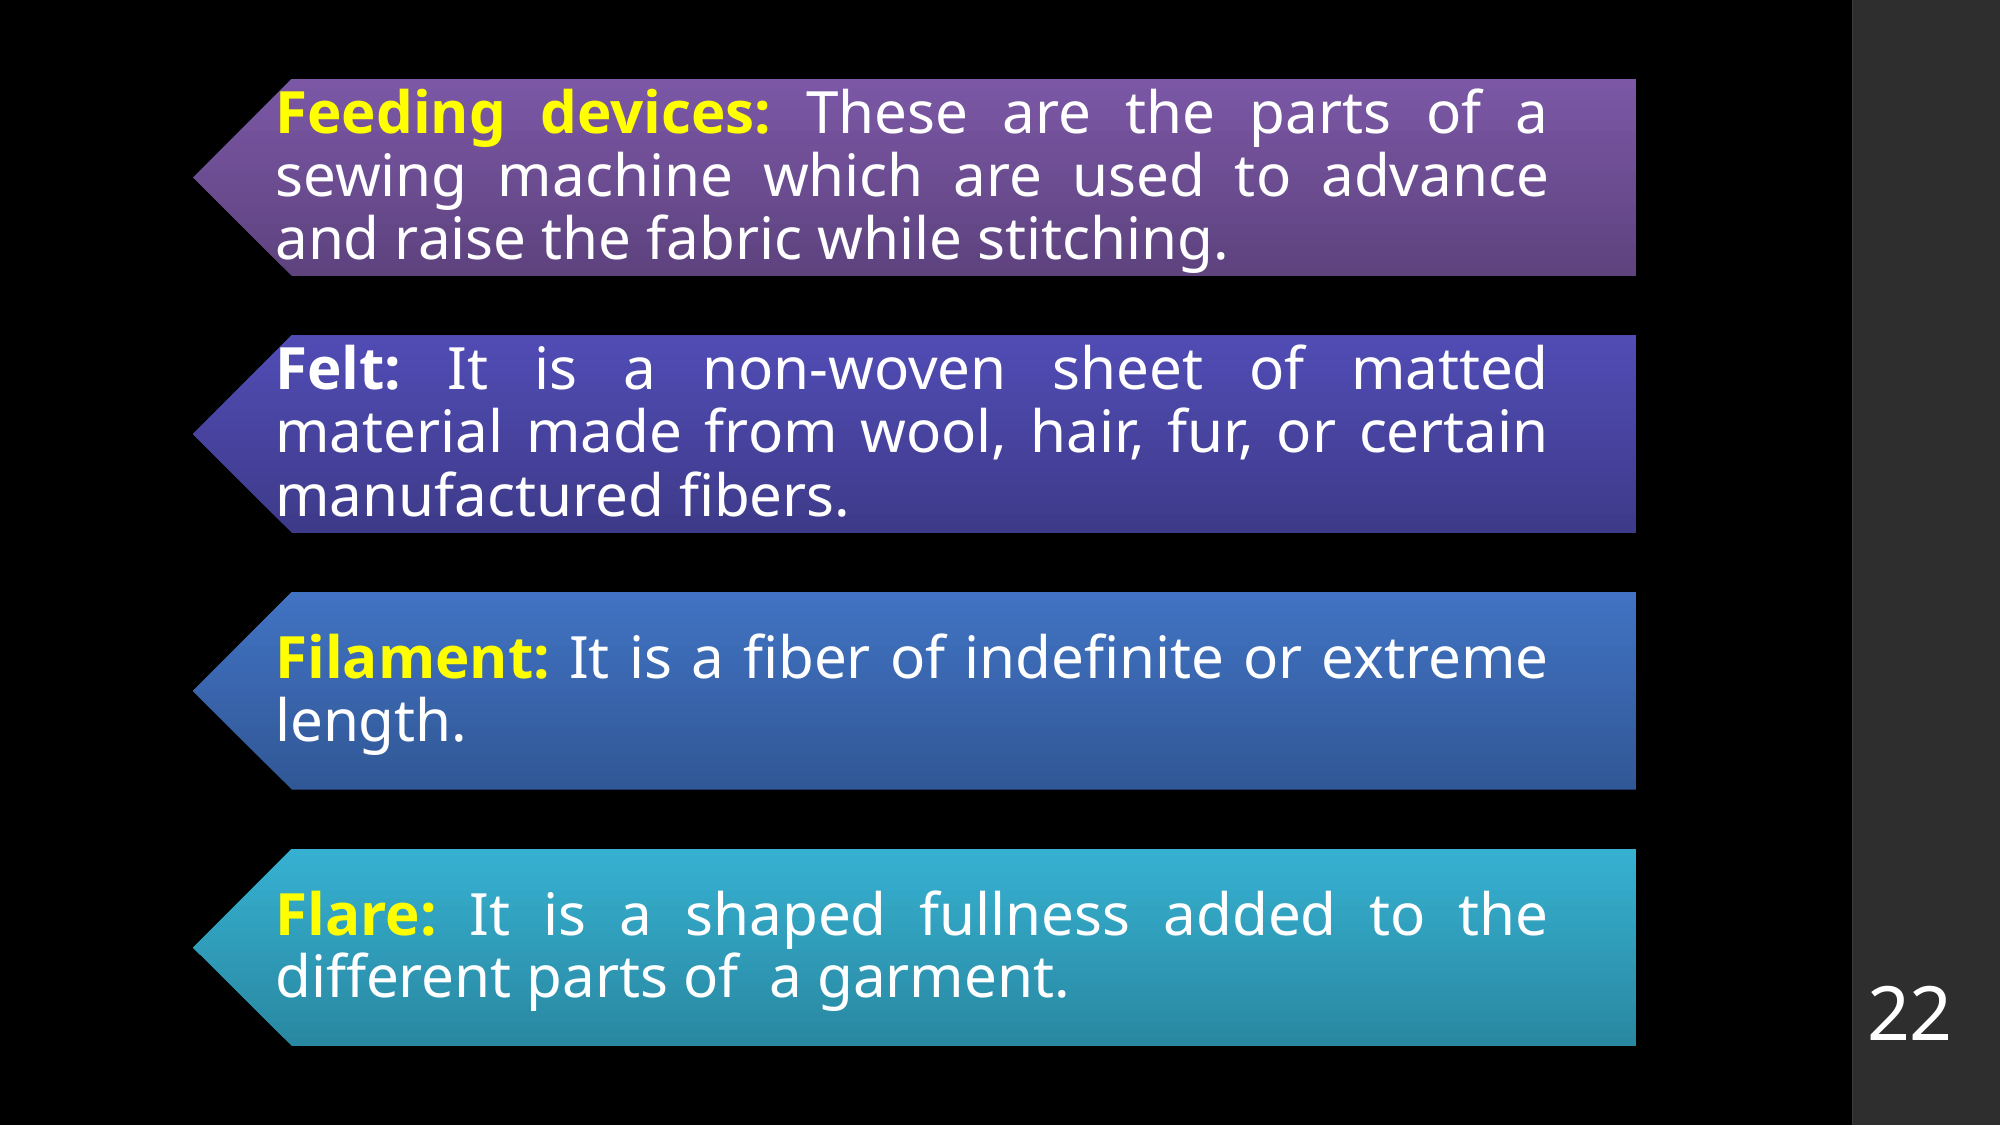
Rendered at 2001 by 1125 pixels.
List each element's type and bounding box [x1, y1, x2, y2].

text_box [0, 77, 1951, 1047]
